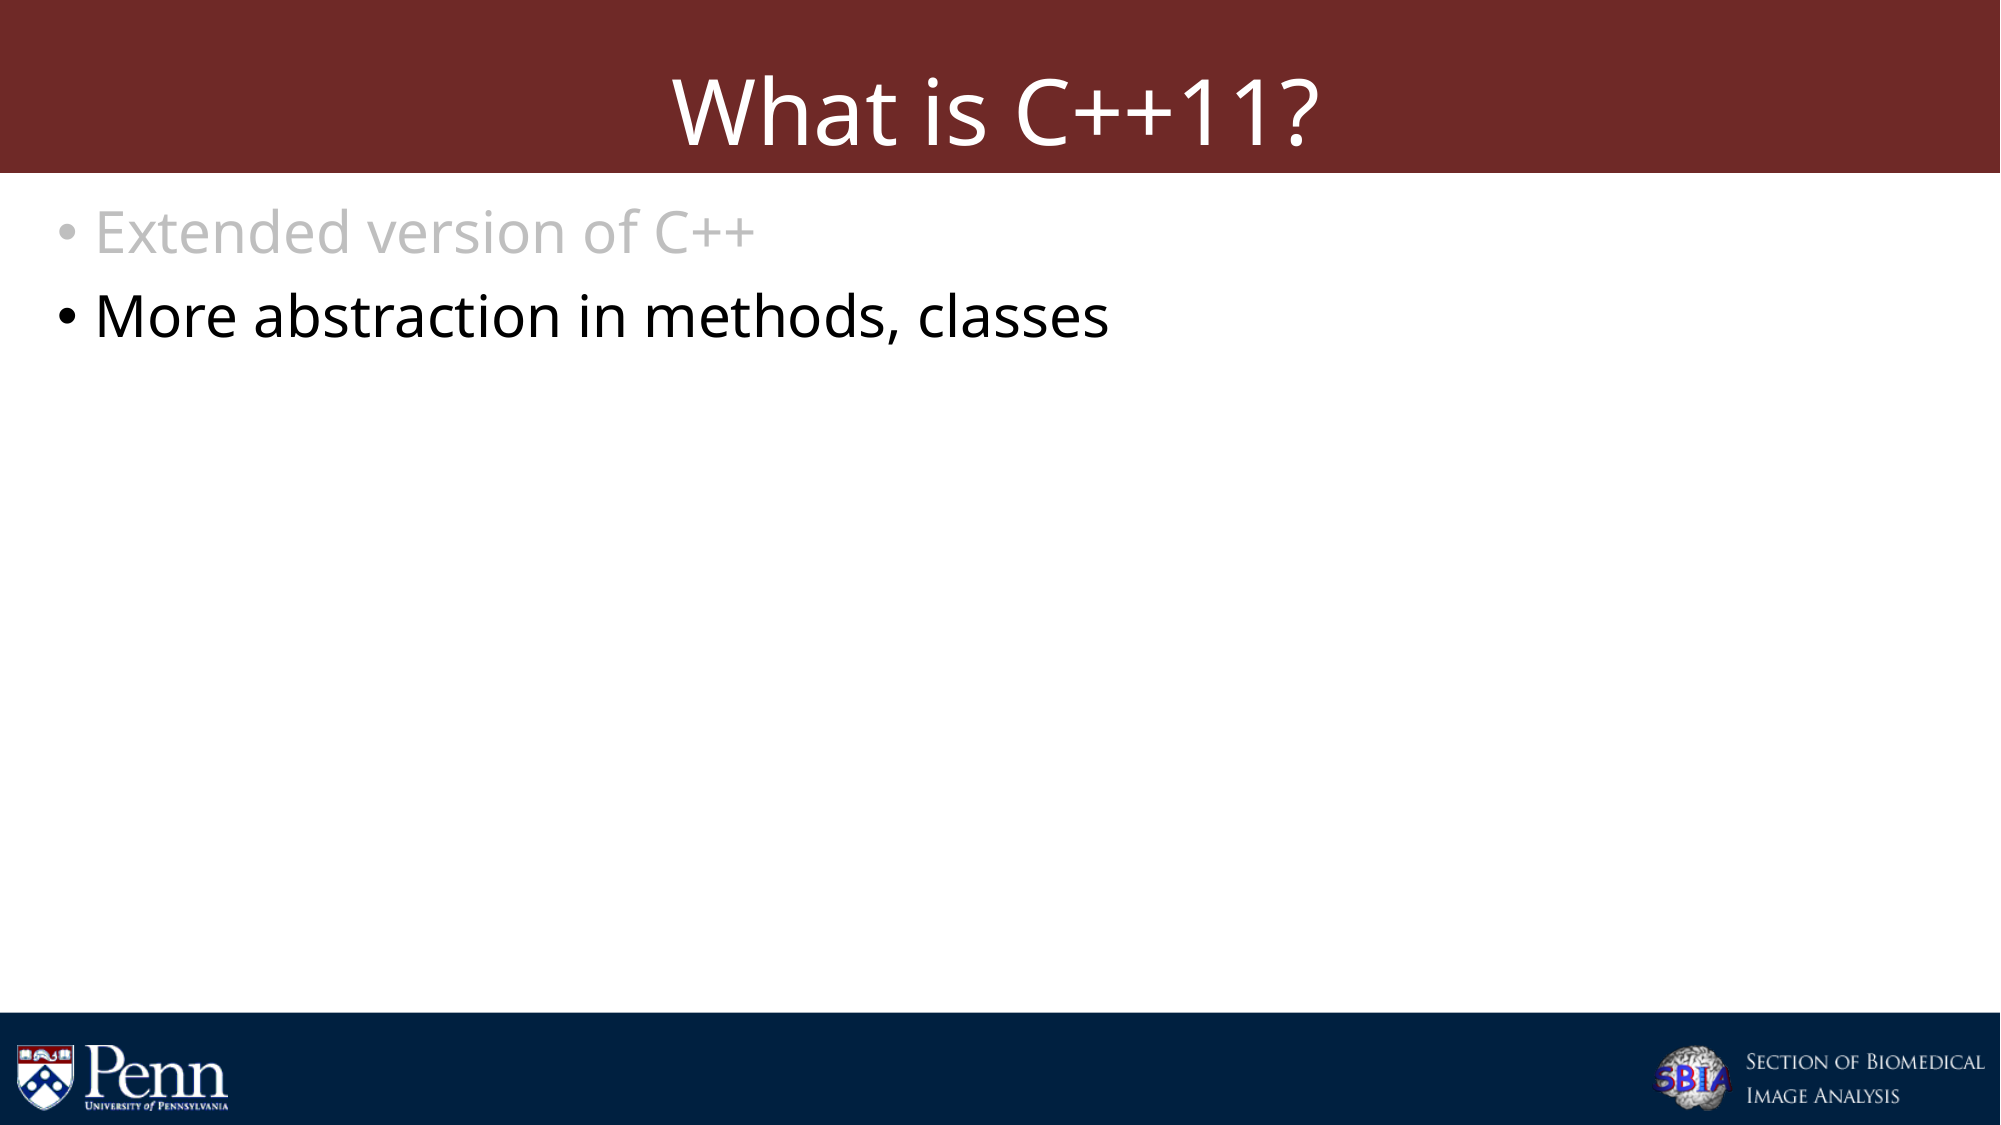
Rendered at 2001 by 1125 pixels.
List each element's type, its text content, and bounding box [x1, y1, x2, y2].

picture [17, 1045, 228, 1111]
title What is C++11? [42, 0, 1952, 173]
picture [1652, 1044, 1985, 1112]
list Extended version of C++ More abstraction in methods, classes [42, 195, 1952, 1009]
